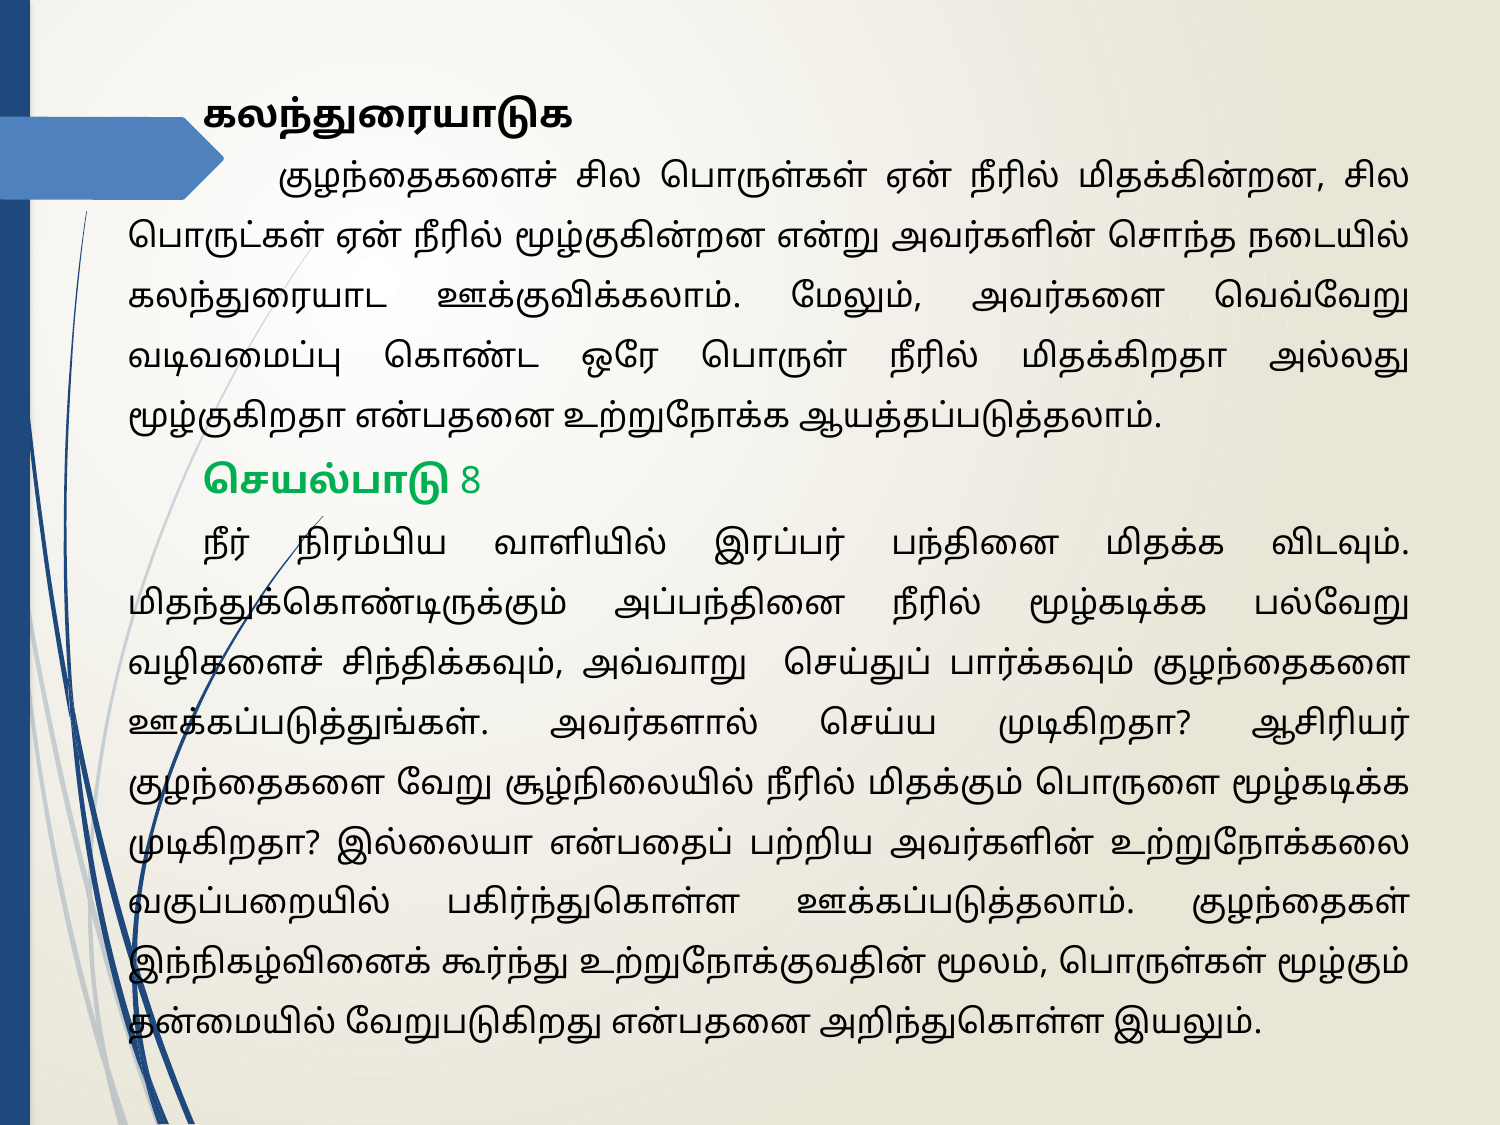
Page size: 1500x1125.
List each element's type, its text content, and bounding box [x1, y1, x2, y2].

text_box கலந்துரையாடுக குழந்தைகளைச் சில பொருள்கள் ஏன் நீரில் மிதக்கின்றன, சில பொருட்கள் ஏன் நீரில் மூழ்குகின்றன என்று அவர்களின் சொந்த நடையில் கலந்துரையாட ஊக்குவிக்கலாம். மேலும், அவர்களை வெவ்வேறு வடிவமைப்பு கொண்ட ஒரே பொருள் நீரில் மிதக்கிறதா அல்லது மூழ்குகிறதா என்பதனை உற்றுநோக்க ஆயத்தப்படுத்தலாம். செயல்பாடு 8 நீர் நிரம்பிய வாளியில் இரப்பர் பந்தினை மிதக்க விடவும். மிதந்துக்கொண்டிருக்கும் அப்பந்தினை நீரில் மூழ்கடிக்க பல்வேறு வழிகளைச் சிந்திக்கவும், அவ்வாறு செய்துப் பார்க்கவும் குழந்தைகளை ஊக்கப்படுத்துங்கள். அவர்களால் செய்ய முடிகிறதா? ஆசிரியர் குழந்தைகளை வேறு சூழ்நிலையில் நீரில் மிதக்கும் பொருளை மூழ்கடிக்க முடிகிறதா? இல்லையா என்பதைப் பற்றிய அவர்களின் உற்றுநோக்கலை வகுப்பறையில் பகிர்ந்துகொள்ள ஊக்கப்படுத்தலாம். குழந்தைகள் இந்நிகழ்வினைக் கூர்ந்து உற்றுநோக்குவதின் மூலம், பொருள்கள் மூழ்கும் தன்மையில் வேறுபடுகிறது என்பதனை அறிந்துகொள்ள இயலும். [112, 82, 1425, 1048]
